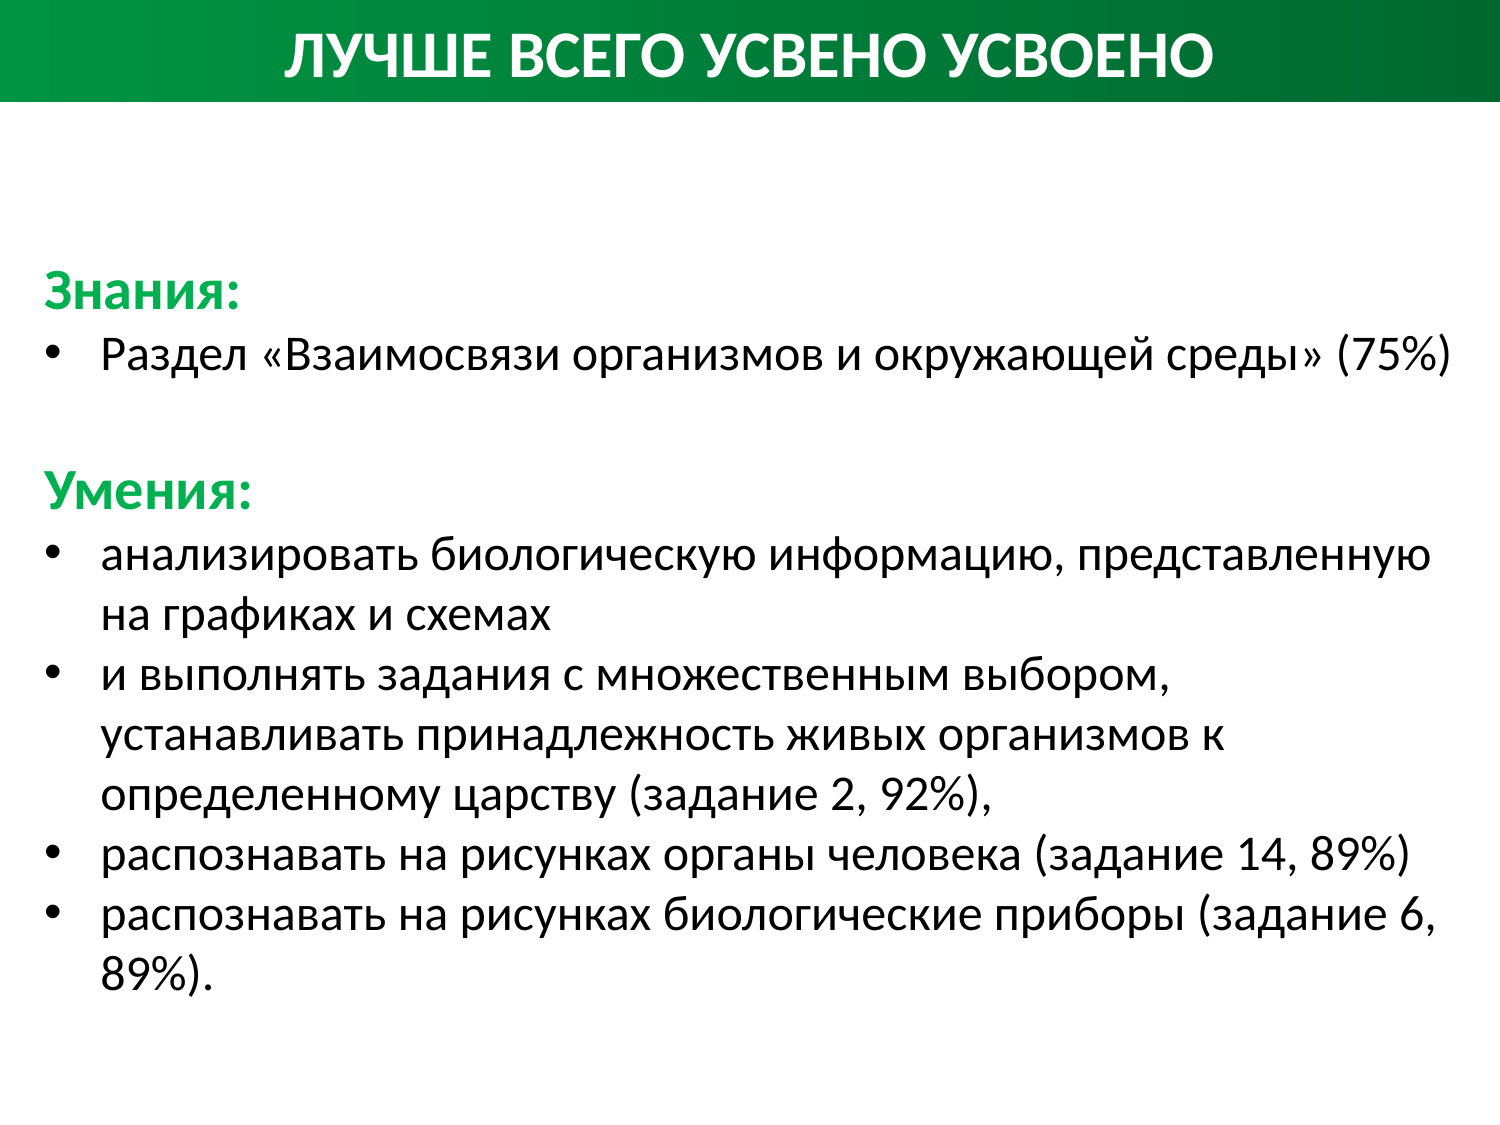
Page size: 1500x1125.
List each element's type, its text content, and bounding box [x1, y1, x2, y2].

title ЛУЧШЕ ВСЕГО УСВЕНО УСВОЕНО [0, 0, 1500, 102]
text_box Знания: Раздел «Взаимосвязи организмов и окружающей среды» (75%) Умения: анализировать биологическую информацию, представленную на графиках и схемах и выполнять задания с множественным выбором, устанавливать принадлежность живых организмов к определенному царству (задание 2, 92%), распознавать на рисунках органы человека (задание 14, 89%) распознавать на рисунках биологические приборы (задание 6, 89%). [29, 243, 1500, 1009]
